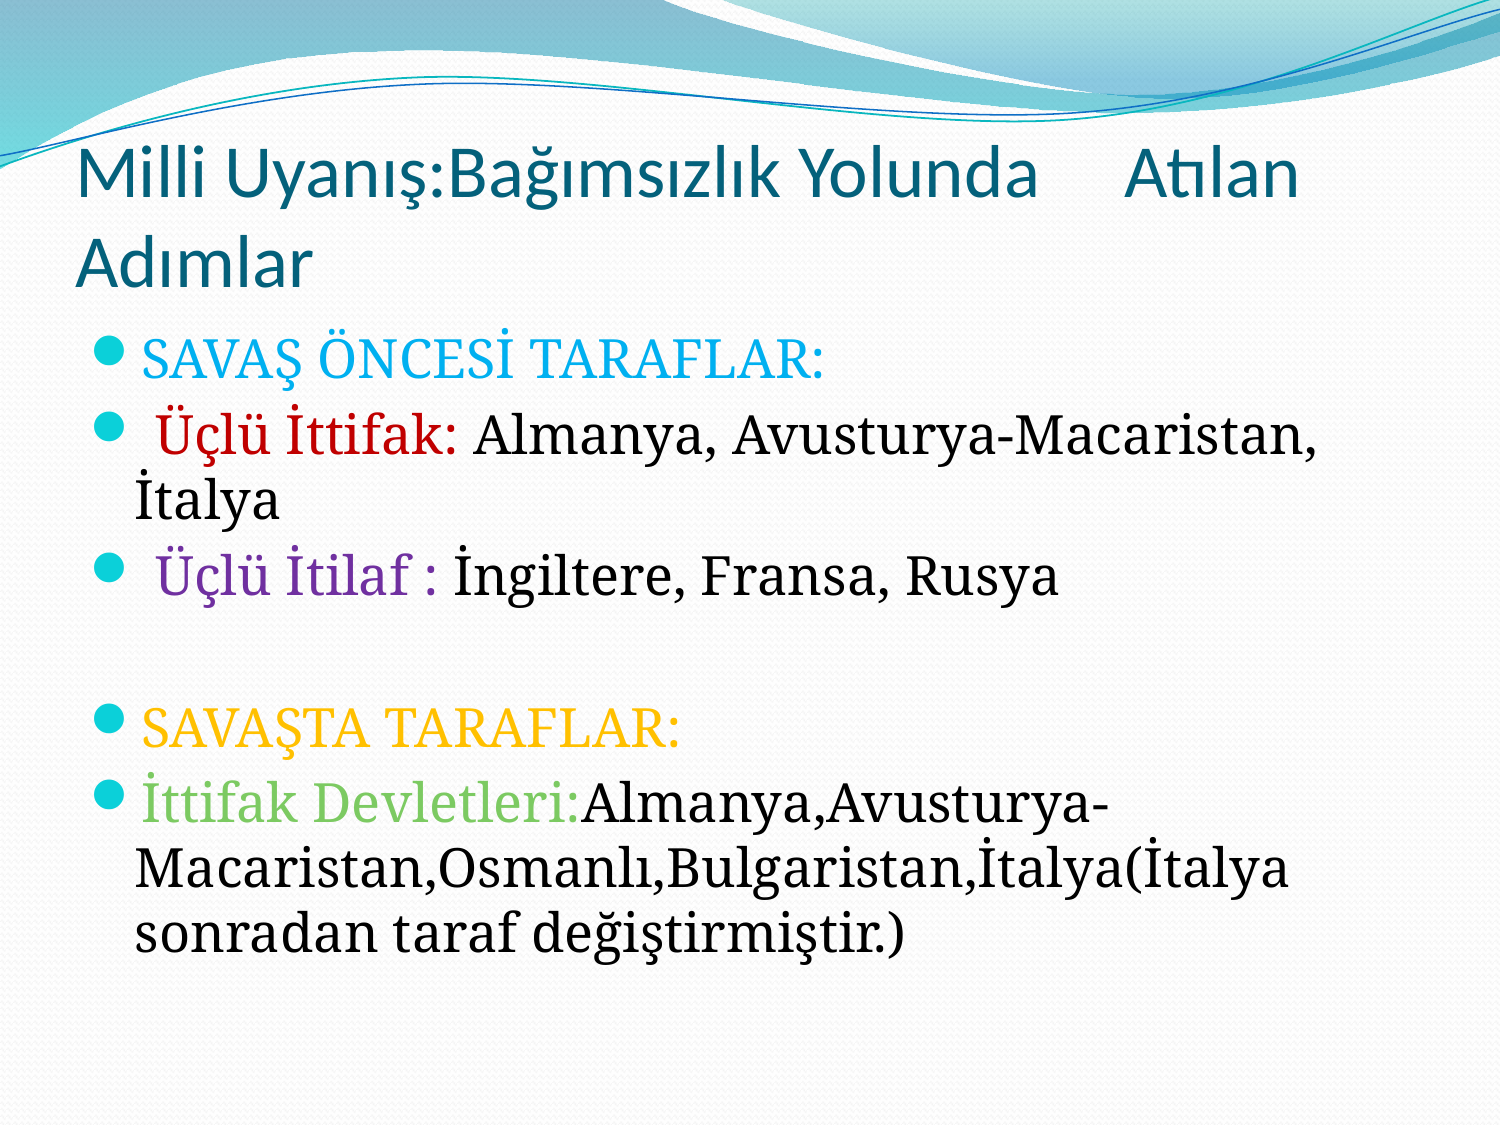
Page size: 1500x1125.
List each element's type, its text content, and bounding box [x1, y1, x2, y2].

title Milli Uyanış:Bağımsızlık Yolunda Atılan Adımlar [75, 115, 1425, 303]
list SAVAŞ ÖNCESİ TARAFLAR: Üçlü İttifak: Almanya, Avusturya-Macaristan, İtalya Üçlü İtilaf : İngiltere, Fransa, Rusya SAVAŞTA TARAFLAR: İttifak Devletleri:Almanya,Avusturya-Macaristan,Osmanlı,Bulgaristan,İtalya(İtalya sonradan taraf değiştirmiştir.) [75, 317, 1425, 1038]
